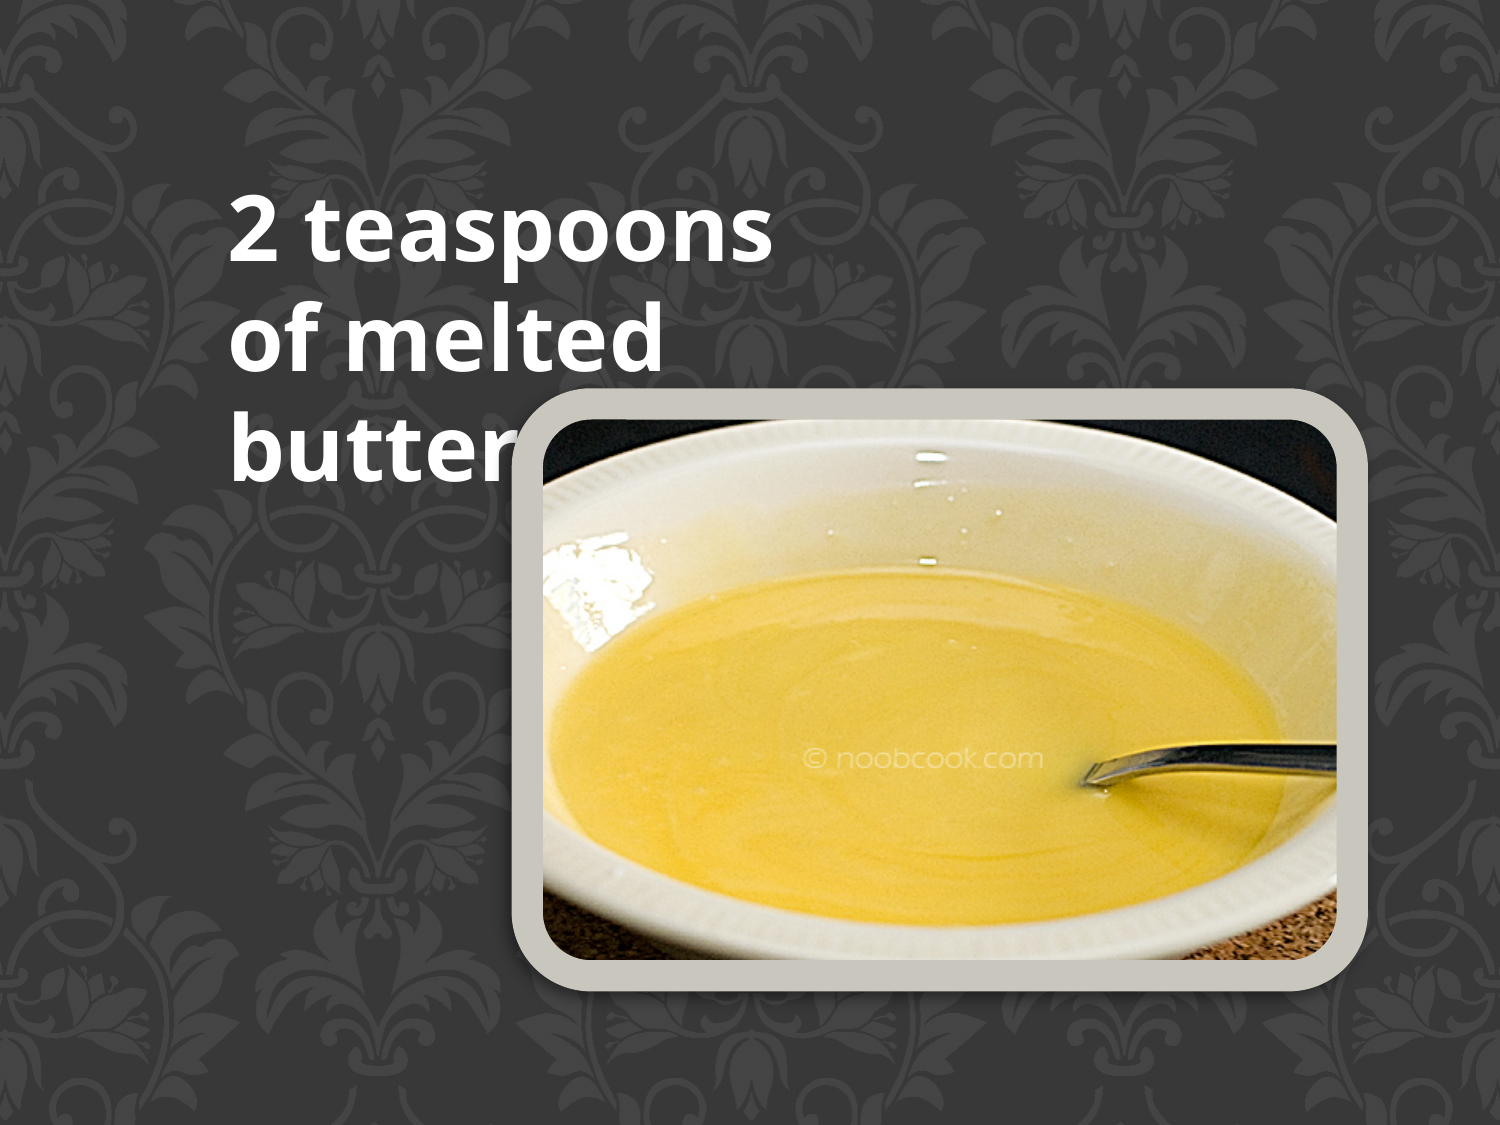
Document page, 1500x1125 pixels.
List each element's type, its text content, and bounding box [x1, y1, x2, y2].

text_box 2 teaspoons of melted butter [212, 162, 845, 508]
picture [527, 403, 1353, 976]
